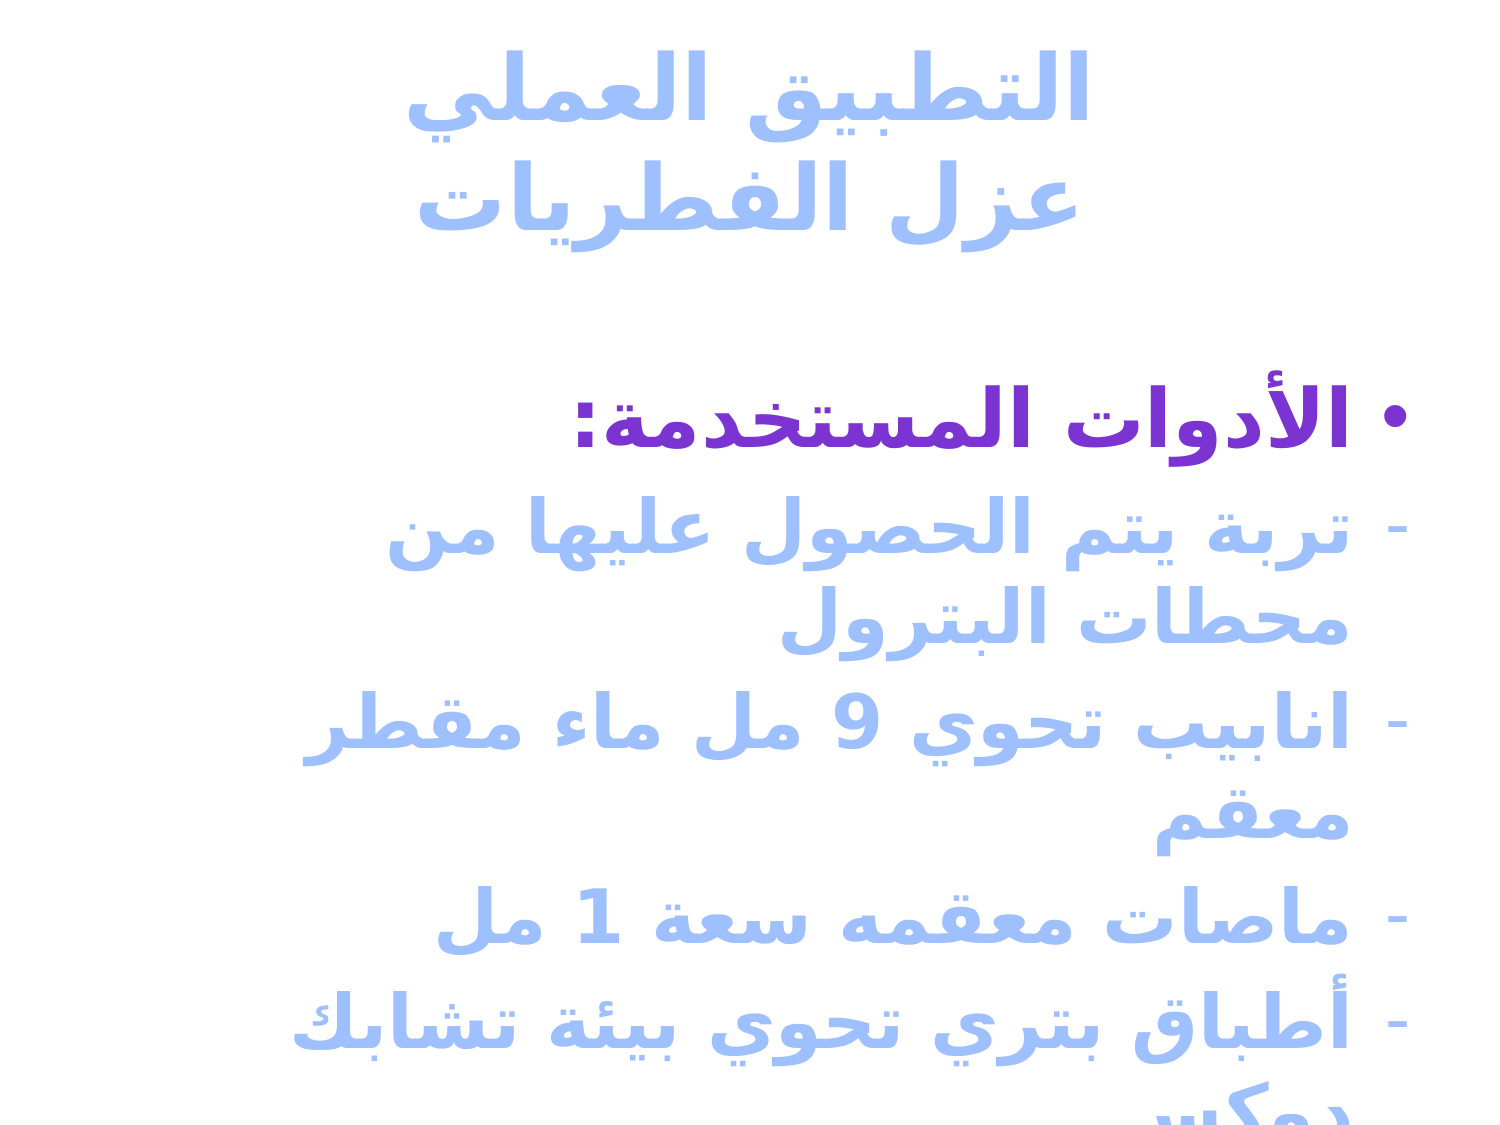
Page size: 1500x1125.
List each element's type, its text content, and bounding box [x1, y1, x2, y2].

list الأدوات المستخدمة: تربة يتم الحصول عليها من محطات البترول انابيب تحوي 9 مل ماء مقطر معقم ماصات معقمه سعة 1 مل أطباق بتري تحوي بيئة تشابك دوكس [75, 262, 1425, 1005]
title التطبيق العملي عزل الفطريات [75, 45, 1425, 233]
